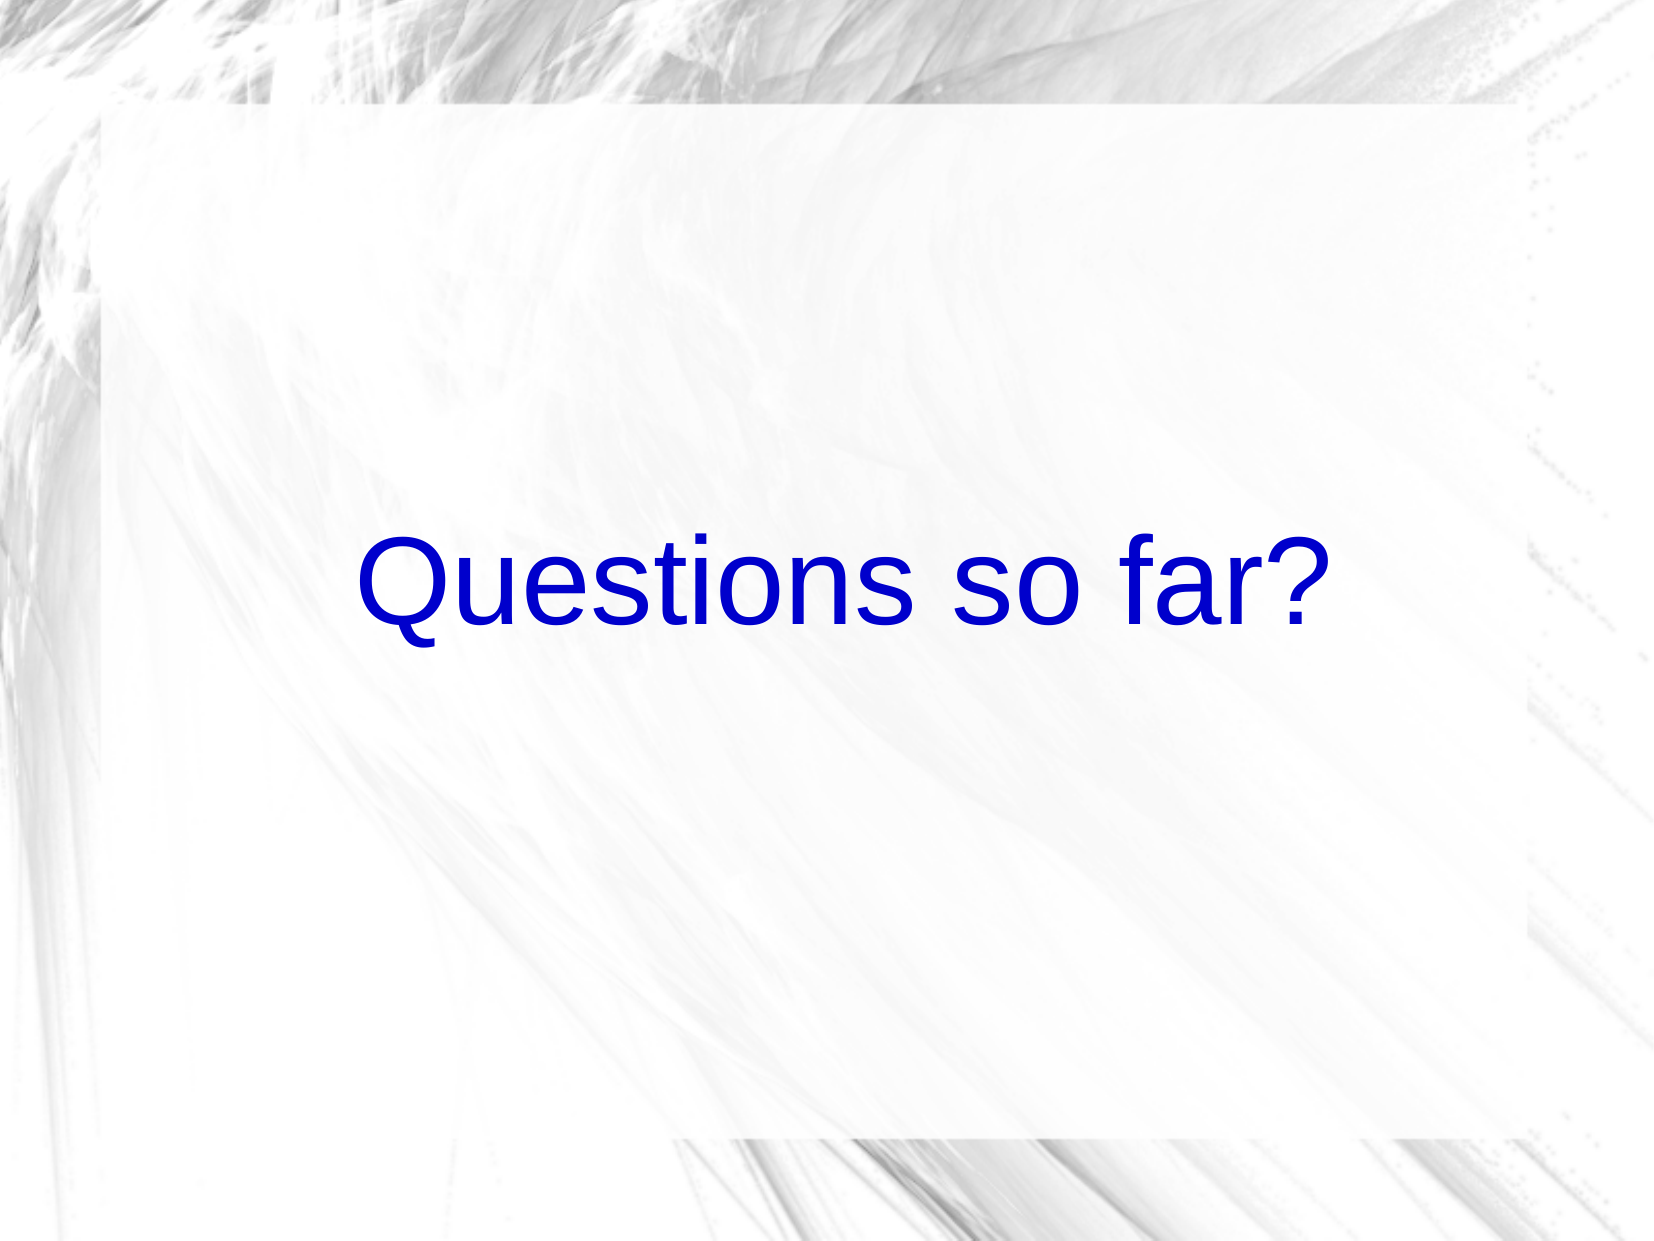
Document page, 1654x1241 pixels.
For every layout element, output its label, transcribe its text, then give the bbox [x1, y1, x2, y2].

list Questions so far? [118, 319, 1571, 1109]
picture [0, 0, 1654, 1241]
